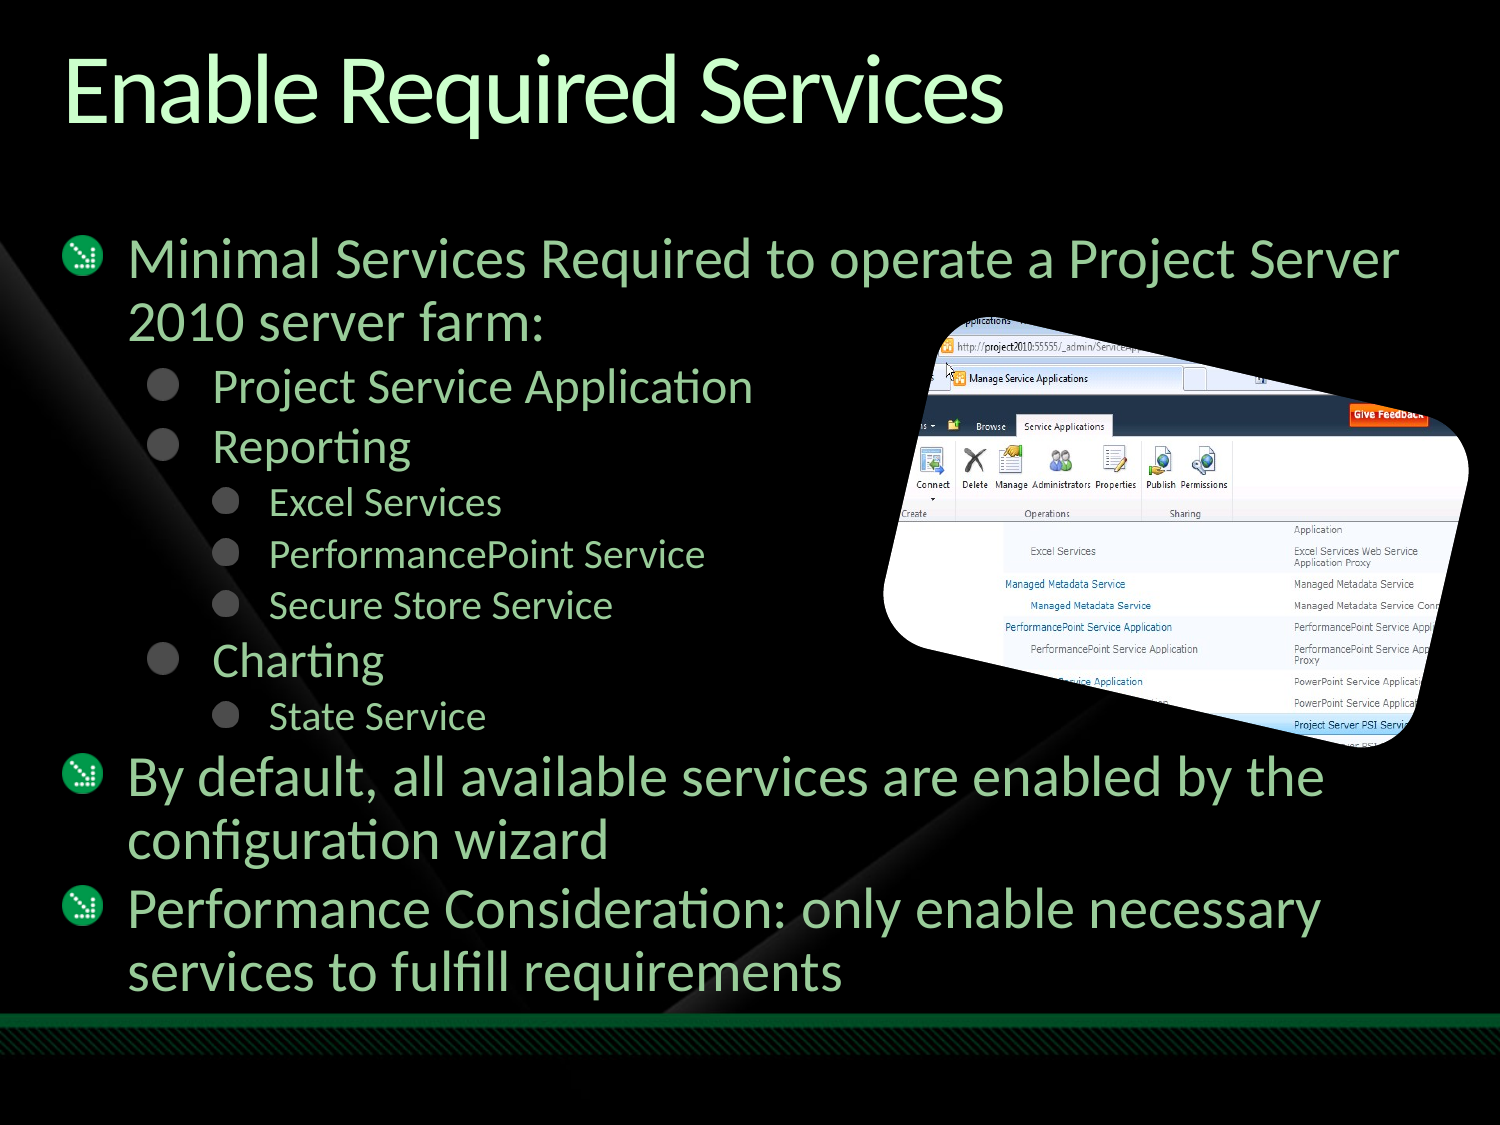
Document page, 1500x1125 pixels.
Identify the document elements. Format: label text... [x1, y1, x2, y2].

list Minimal Services Required to operate a Project Server 2010 server farm: Project Service Application Reporting Excel Services PerformancePoint Service Secure Store Service Charting State Service By default, all available services are enabled by the configuration wizard Performance Consideration: only enable necessary services to fulfill requirements [62, 228, 1438, 1029]
title Enable Required Services [62, 37, 1438, 147]
picture [0, 0, 1500, 1125]
